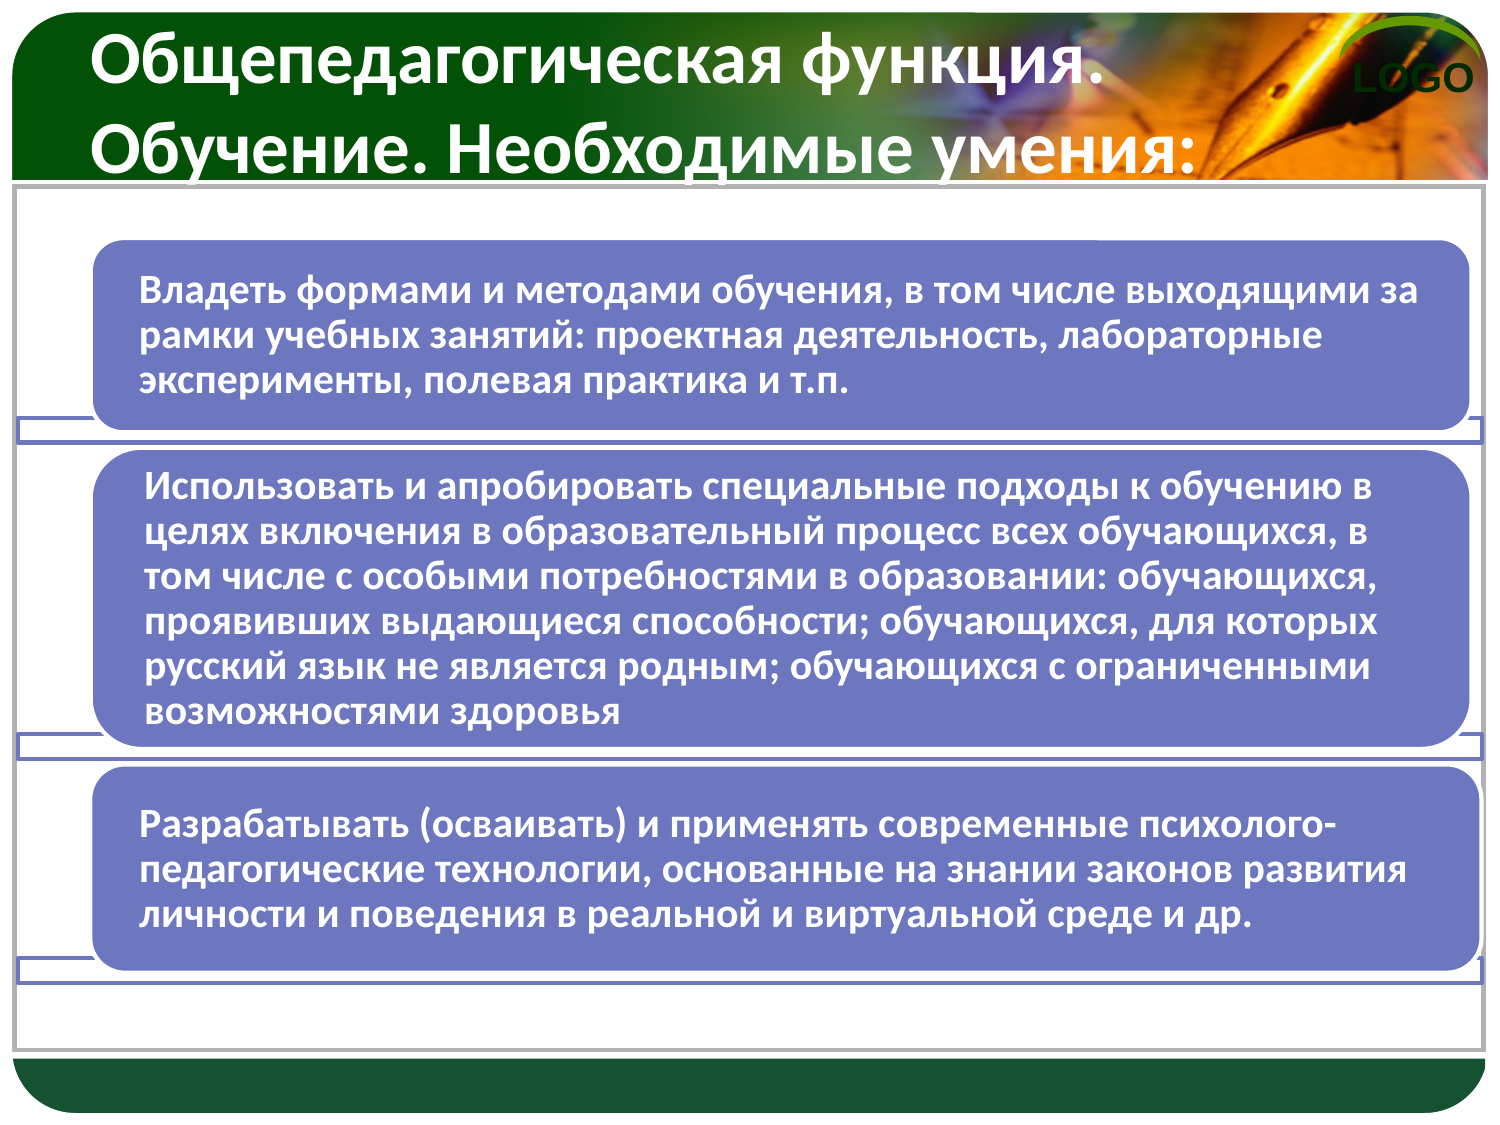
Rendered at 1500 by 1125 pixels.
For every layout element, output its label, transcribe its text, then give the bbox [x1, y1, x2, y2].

title Общепедагогическая функция. Обучение. Необходимые умения: [74, 52, 1413, 145]
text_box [17, 195, 1483, 1026]
picture [13, 13, 1487, 180]
